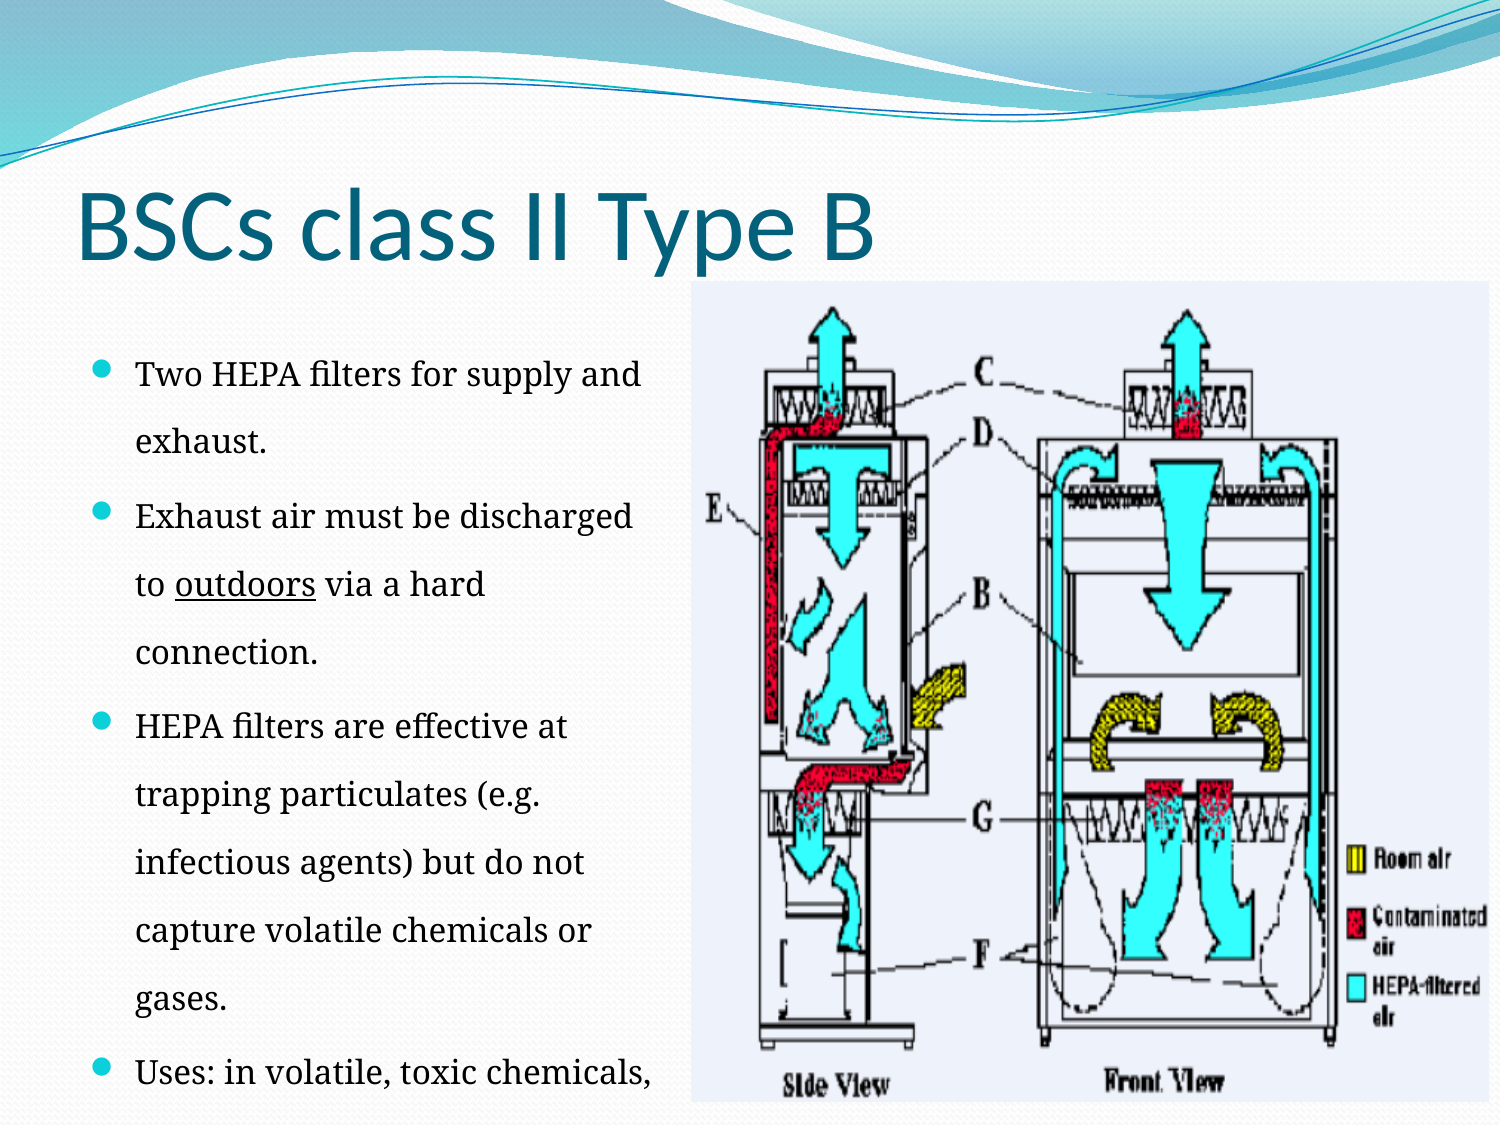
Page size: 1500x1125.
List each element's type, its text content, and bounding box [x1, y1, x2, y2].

picture [691, 280, 1489, 1102]
list Two HEPA filters for supply and exhaust. Exhaust air must be discharged to outdoors via a hard connection. HEPA filters are effective at trapping particulates (e.g. infectious agents) but do not capture volatile chemicals or gases. Uses: in volatile, toxic chemicals, but amounts must be limited. [75, 317, 680, 1102]
title BSCs class II Type B [75, 105, 1425, 282]
